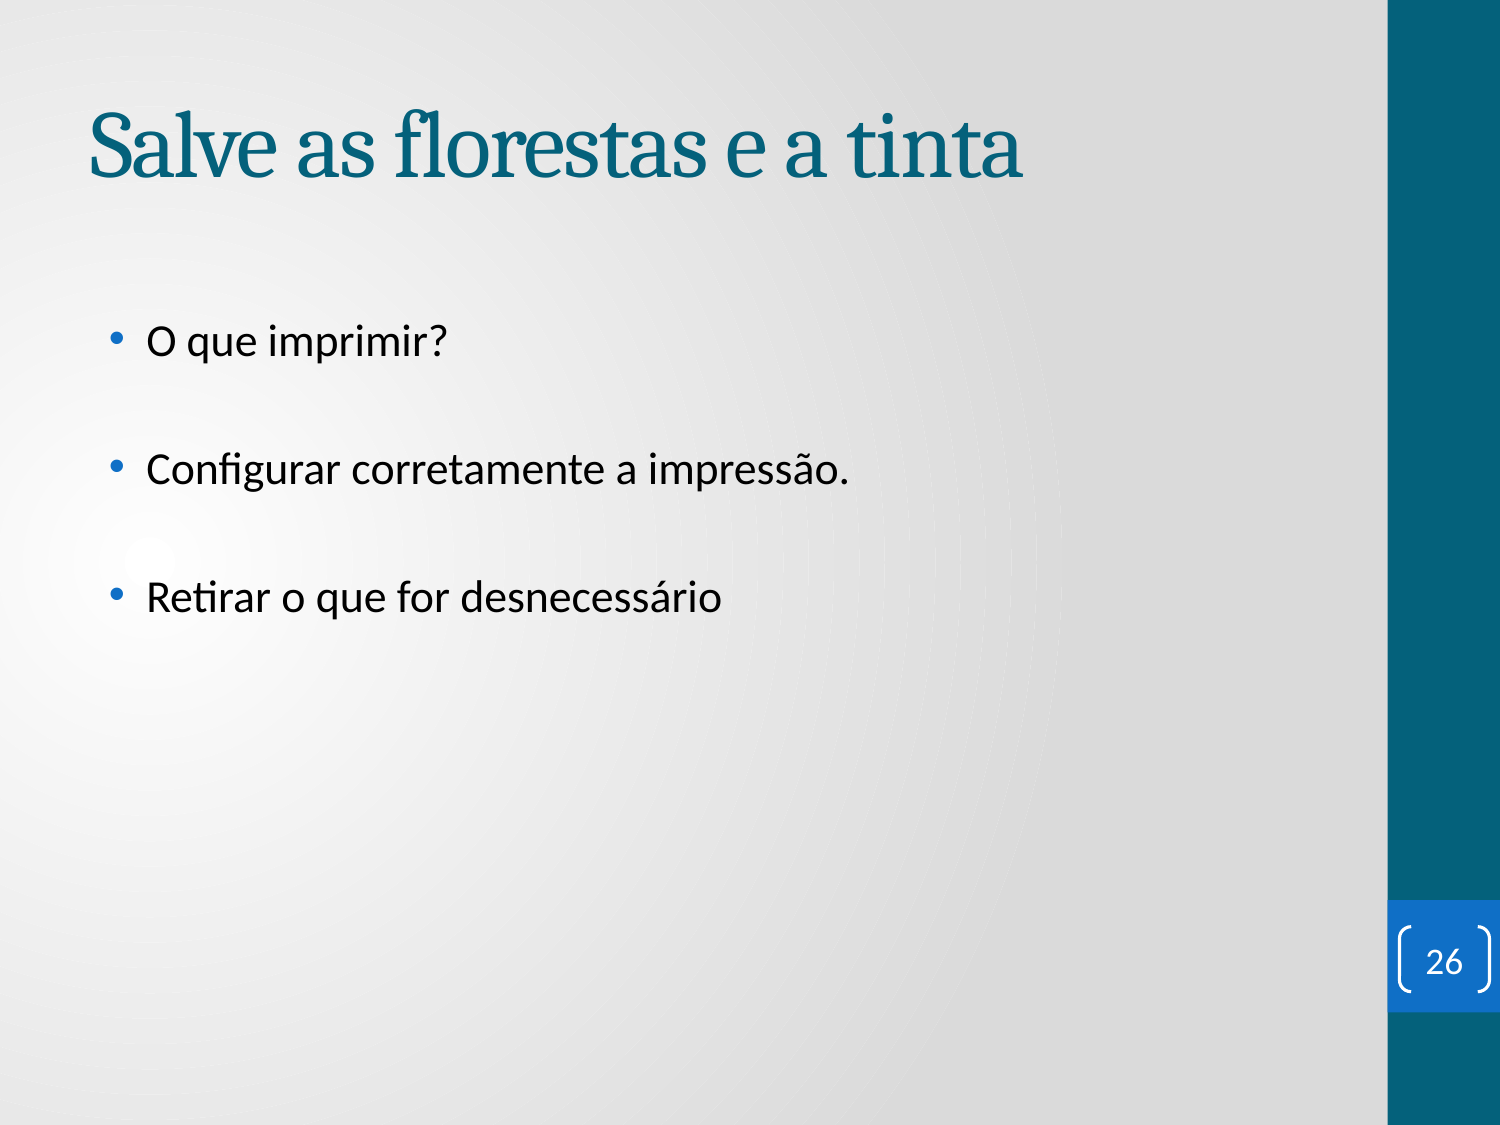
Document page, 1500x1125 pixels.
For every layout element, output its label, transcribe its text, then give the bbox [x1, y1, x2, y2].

slide_number 26 [1397, 925, 1492, 994]
title Salve as florestas e a tinta [75, 45, 1325, 233]
list O que imprimir? Configurar corretamente a impressão. Retirar o que for desnecessário [75, 302, 1325, 1050]
